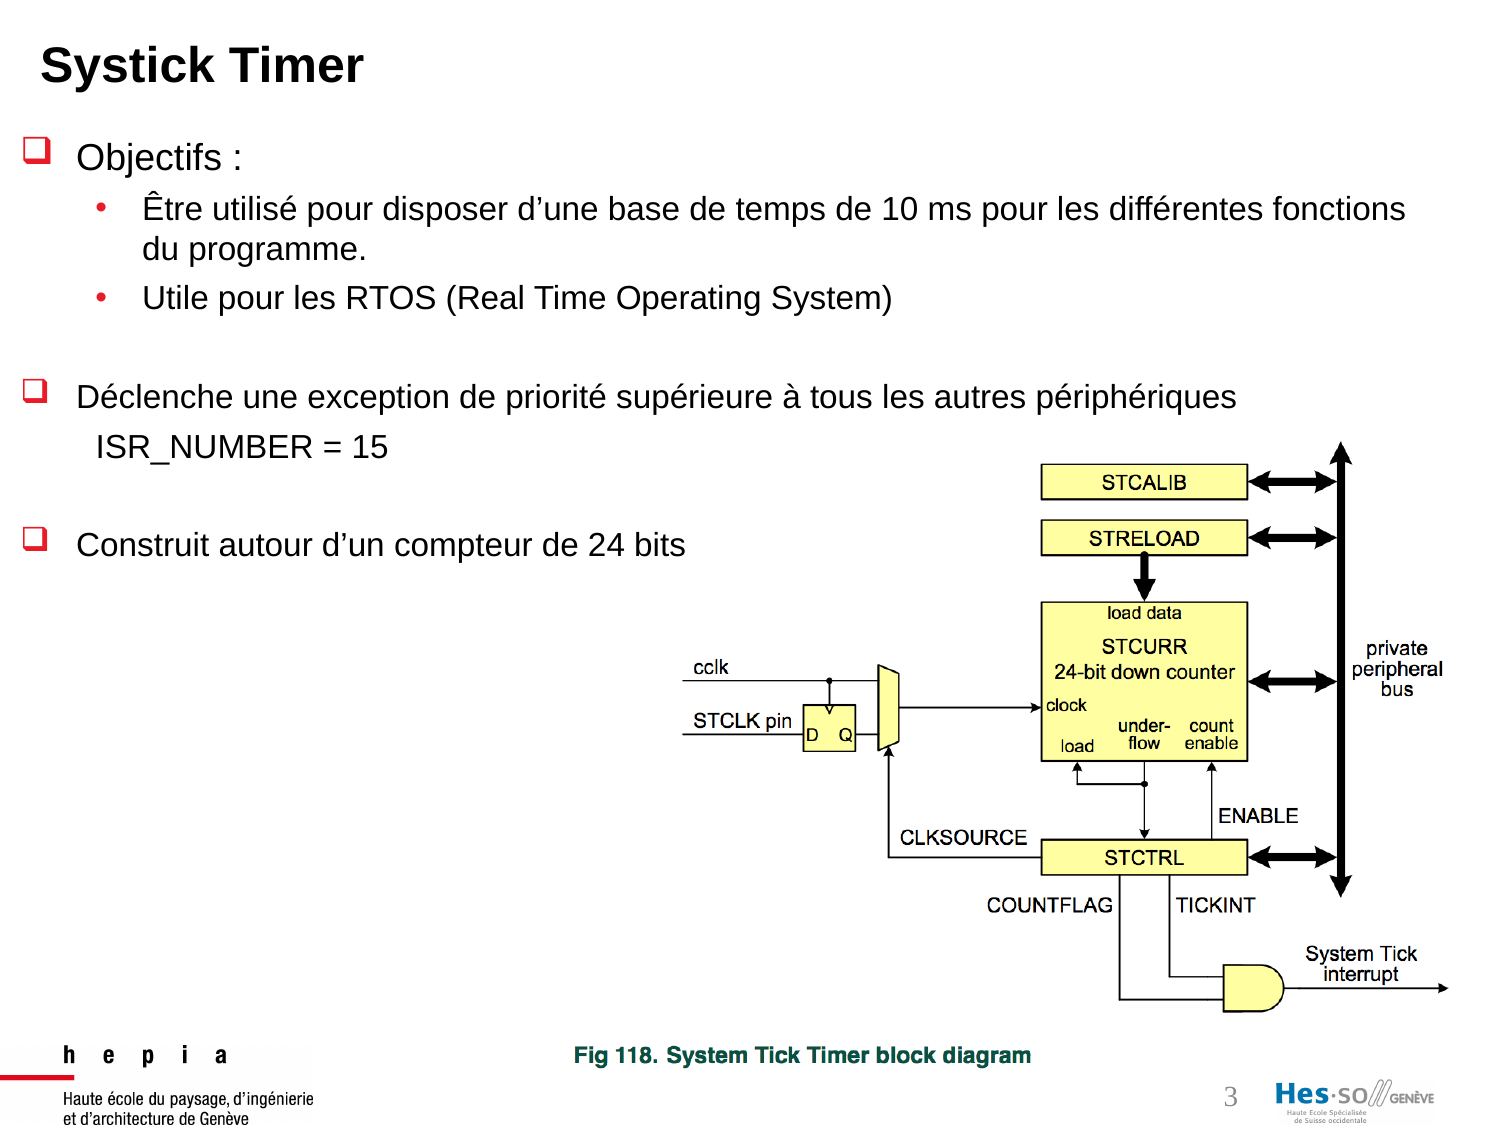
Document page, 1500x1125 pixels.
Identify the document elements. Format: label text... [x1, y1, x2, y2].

picture [1275, 1078, 1434, 1125]
text_box 3 [1033, 1077, 1254, 1125]
text_box Systick Timer [24, 24, 1463, 138]
text_box Objectifs : Être utilisé pour disposer d’une base de temps de 10 ms pour les différentes fonctions du programme. Utile pour les RTOS (Real Time Operating System) Déclenche une exception de priorité supérieure à tous les autres périphériques ISR_NUMBER = 15 Construit autour d’un compteur de 24 bits [5, 125, 1444, 976]
picture [0, 1045, 313, 1125]
picture [560, 408, 1500, 1077]
